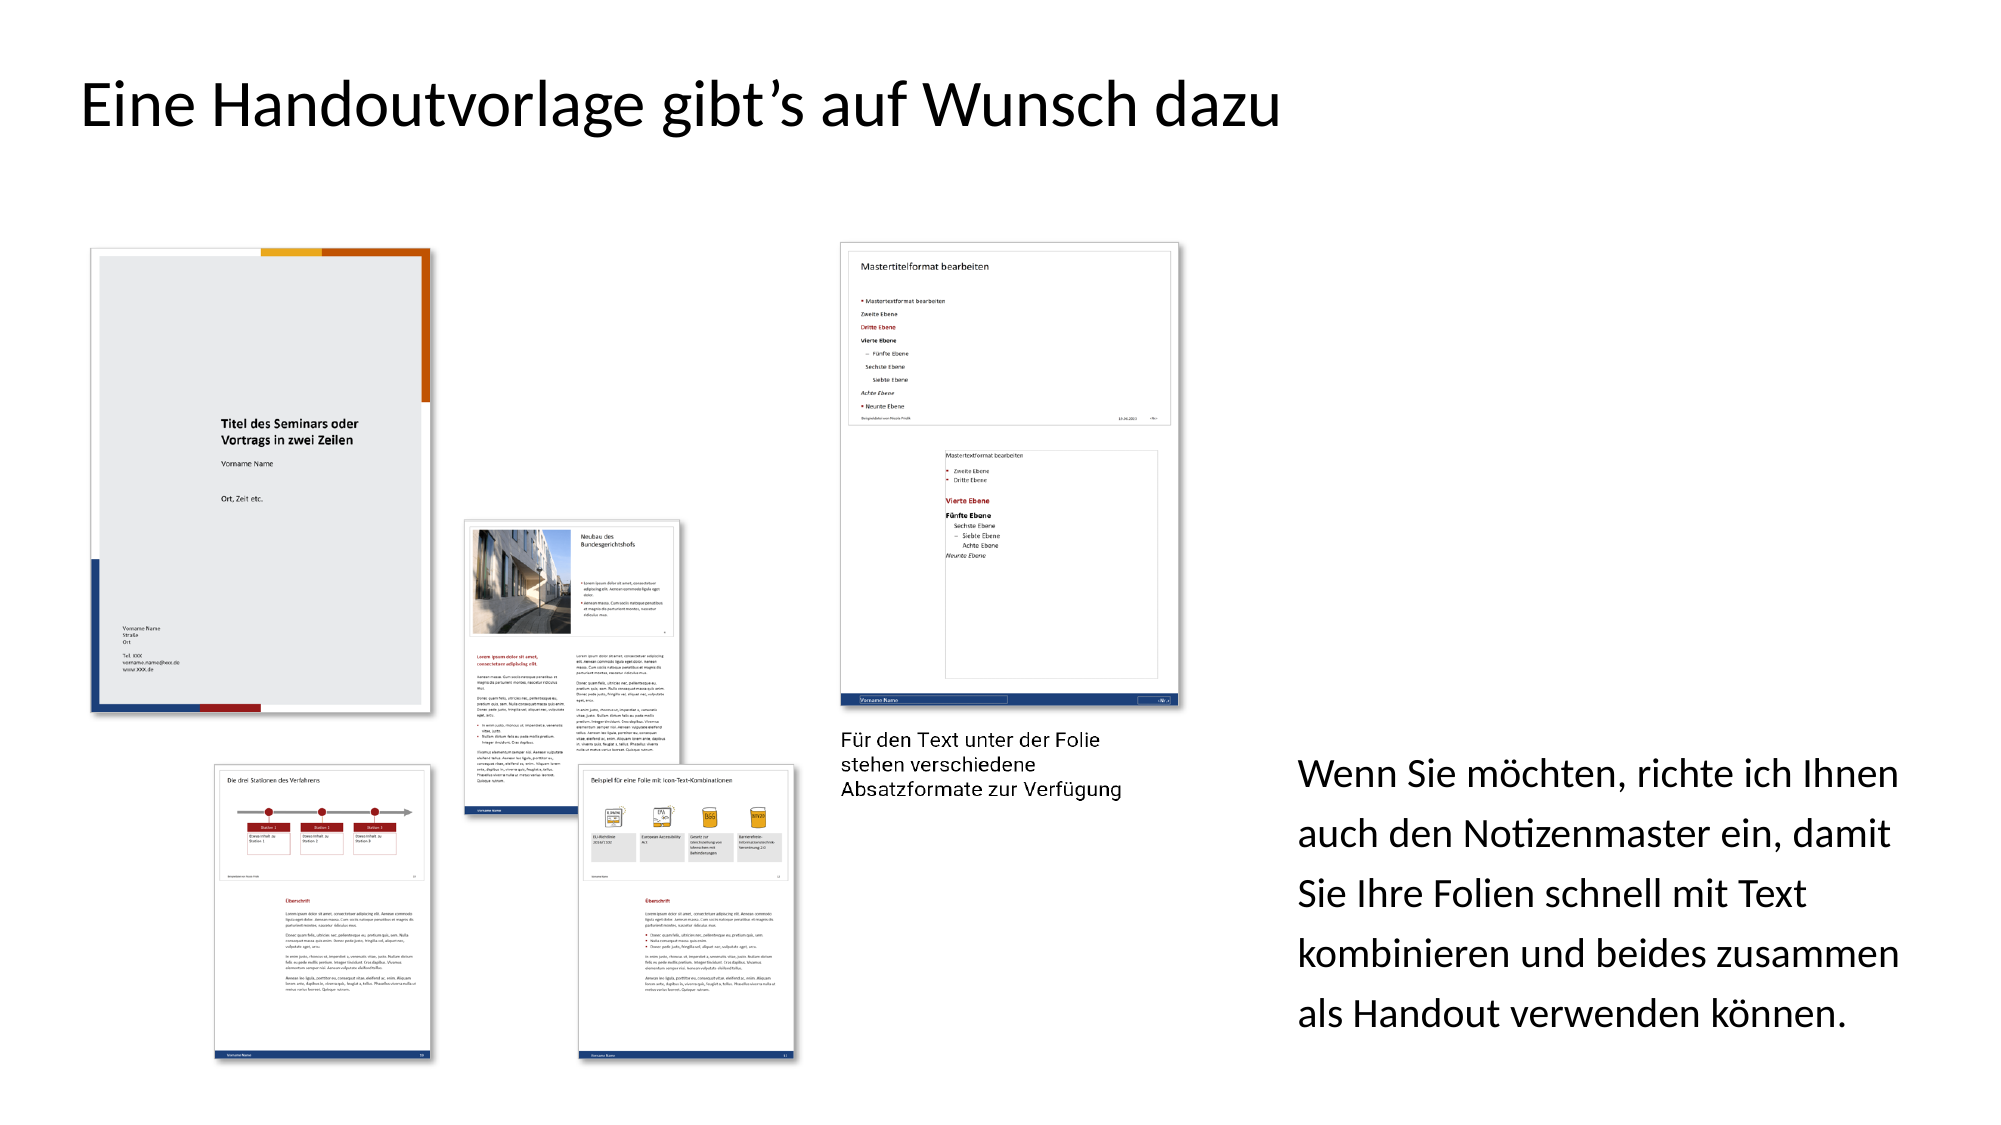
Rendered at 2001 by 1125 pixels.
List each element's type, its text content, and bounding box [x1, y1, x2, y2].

picture [28, 177, 1233, 1096]
list Wenn Sie möchten, richte ich Ihnen auch den Notizenmaster ein, damit Sie Ihre Folien schnell mit Text kombinieren und beides zusammen als Handout verwenden können. [1297, 230, 1901, 1036]
title Eine Handoutvorlage gibt’s auf Wunsch dazu [80, 59, 1901, 142]
